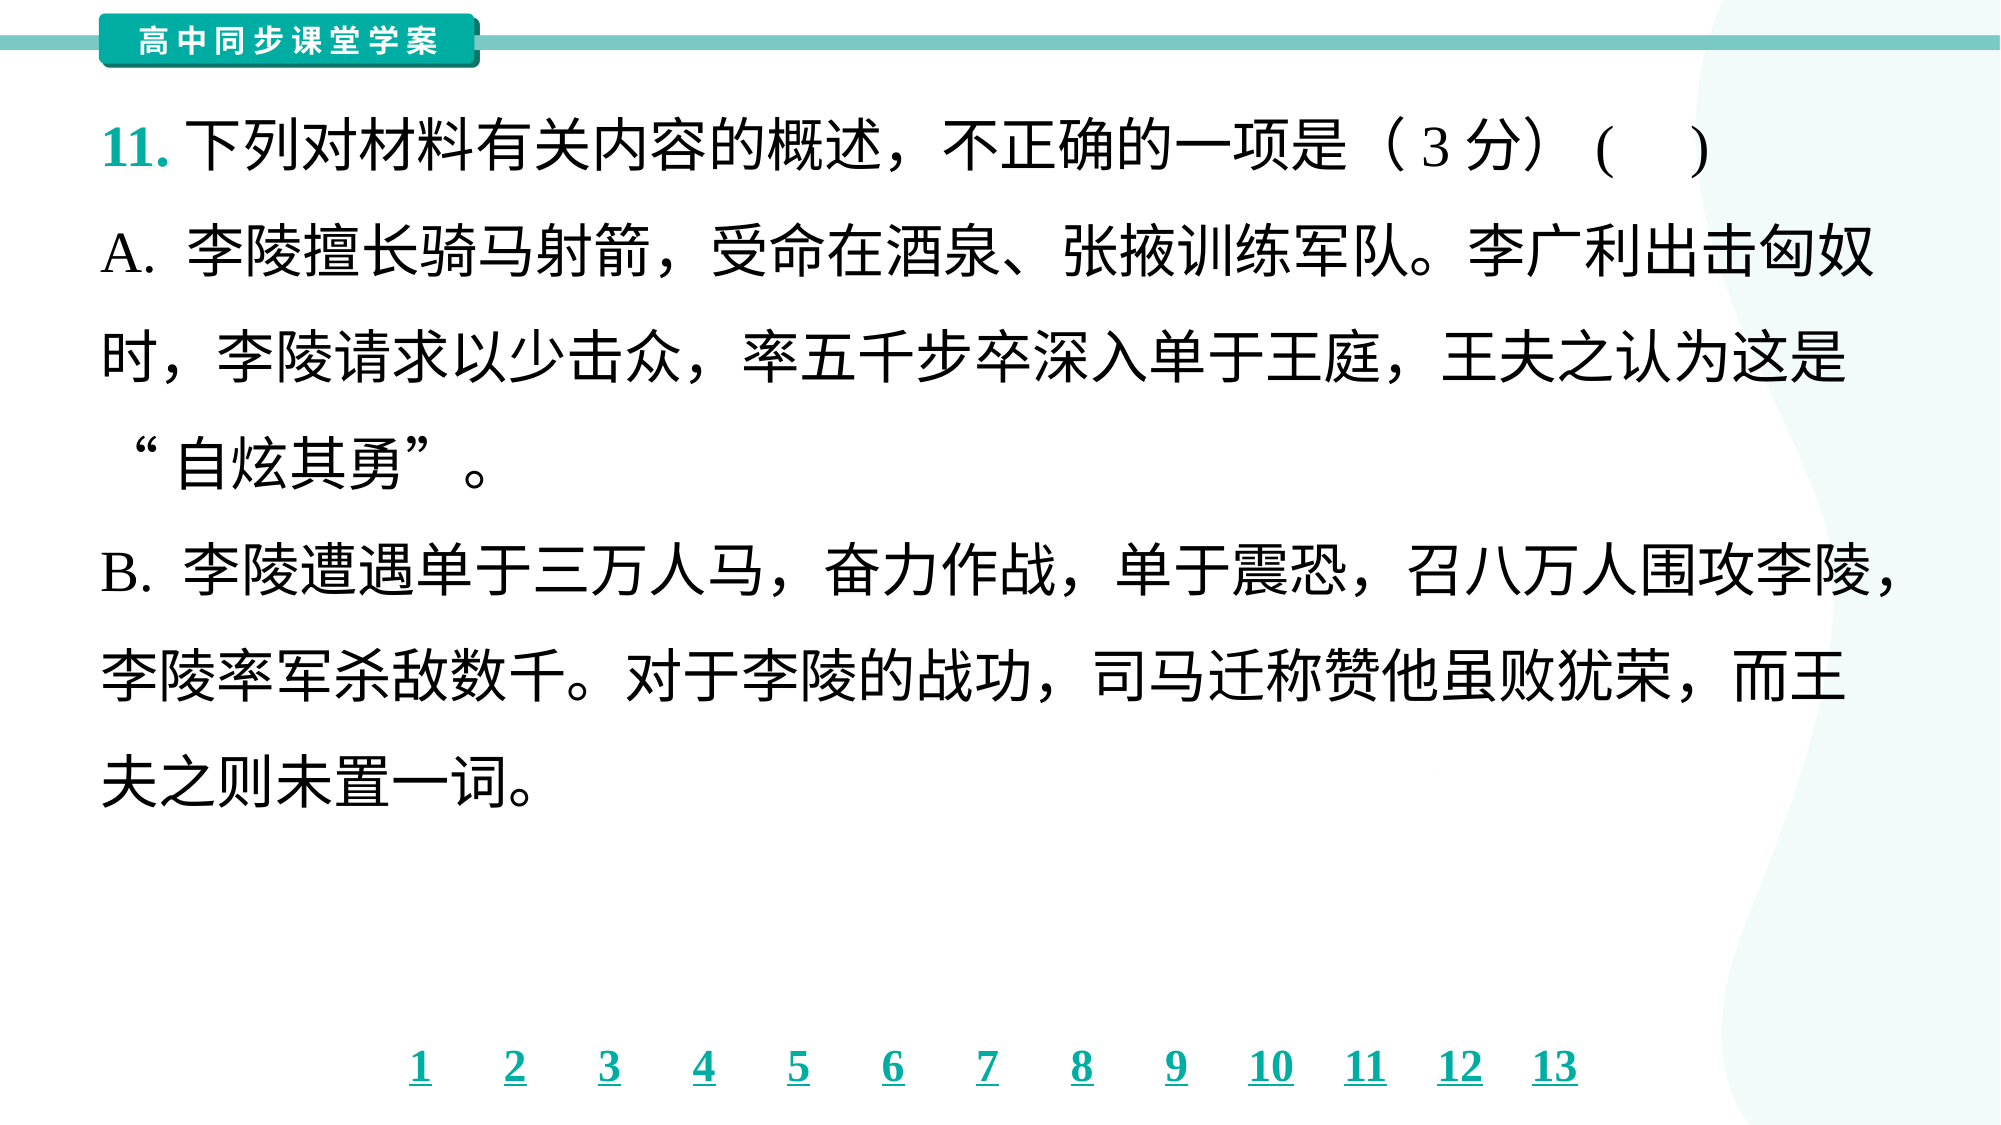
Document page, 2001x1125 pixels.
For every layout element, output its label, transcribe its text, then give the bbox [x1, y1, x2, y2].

picture [0, 0, 2000, 1125]
text_box A. 李陵擅长骑马射箭，受命在酒泉、张掖训练军队。李广利出击匈奴 时，李陵请求以少击众，率五千步卒深入单于王庭，王夫之认为这是 “自炫其勇”。 B. 李陵遭遇单于三万人马，奋力作战，单于震恐，召八万人围攻李陵， 李陵率军杀敌数千。对于李陵的战功，司马迁称赞他虽败犹荣，而王 夫之则未置一词。 [100, 177, 1899, 816]
text_box 11.下列对材料有关内容的概述，不正确的一项是（3分）( ) [100, 76, 1899, 177]
